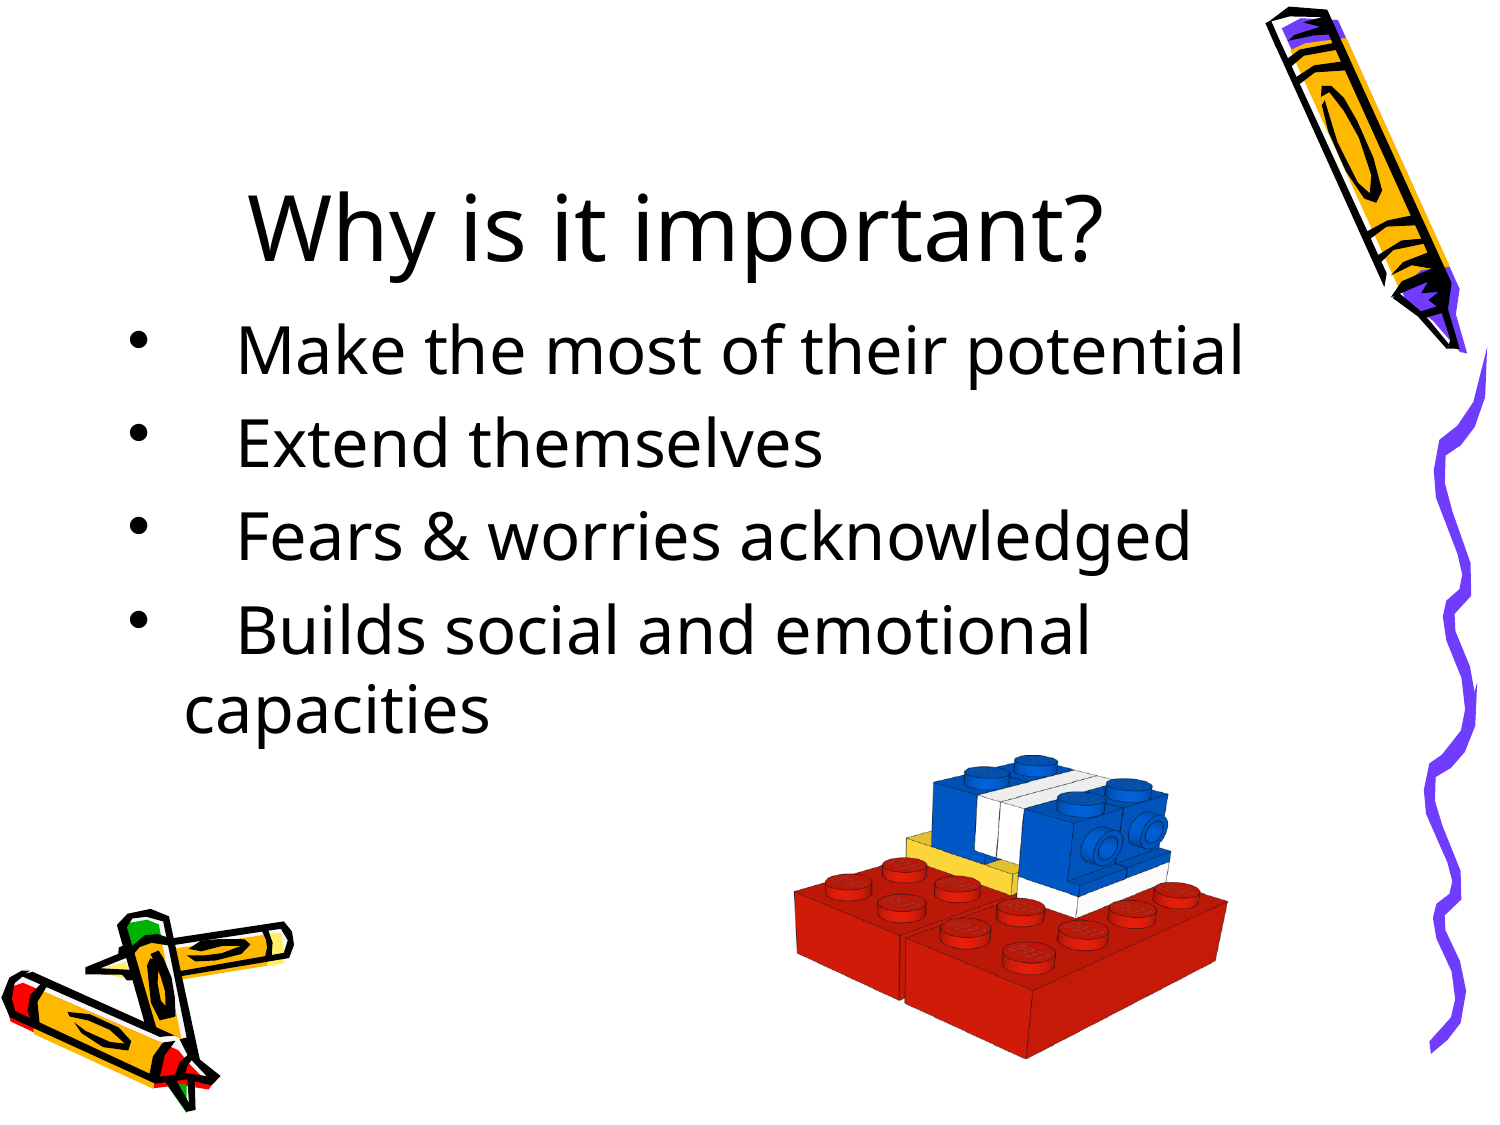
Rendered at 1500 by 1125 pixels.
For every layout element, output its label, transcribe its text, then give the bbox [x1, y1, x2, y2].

title Why is it important? [112, 24, 1240, 288]
picture [749, 754, 1270, 1059]
list Make the most of their potential Extend themselves Fears & worries acknowledged Builds social and emotional capacities [112, 299, 1375, 900]
